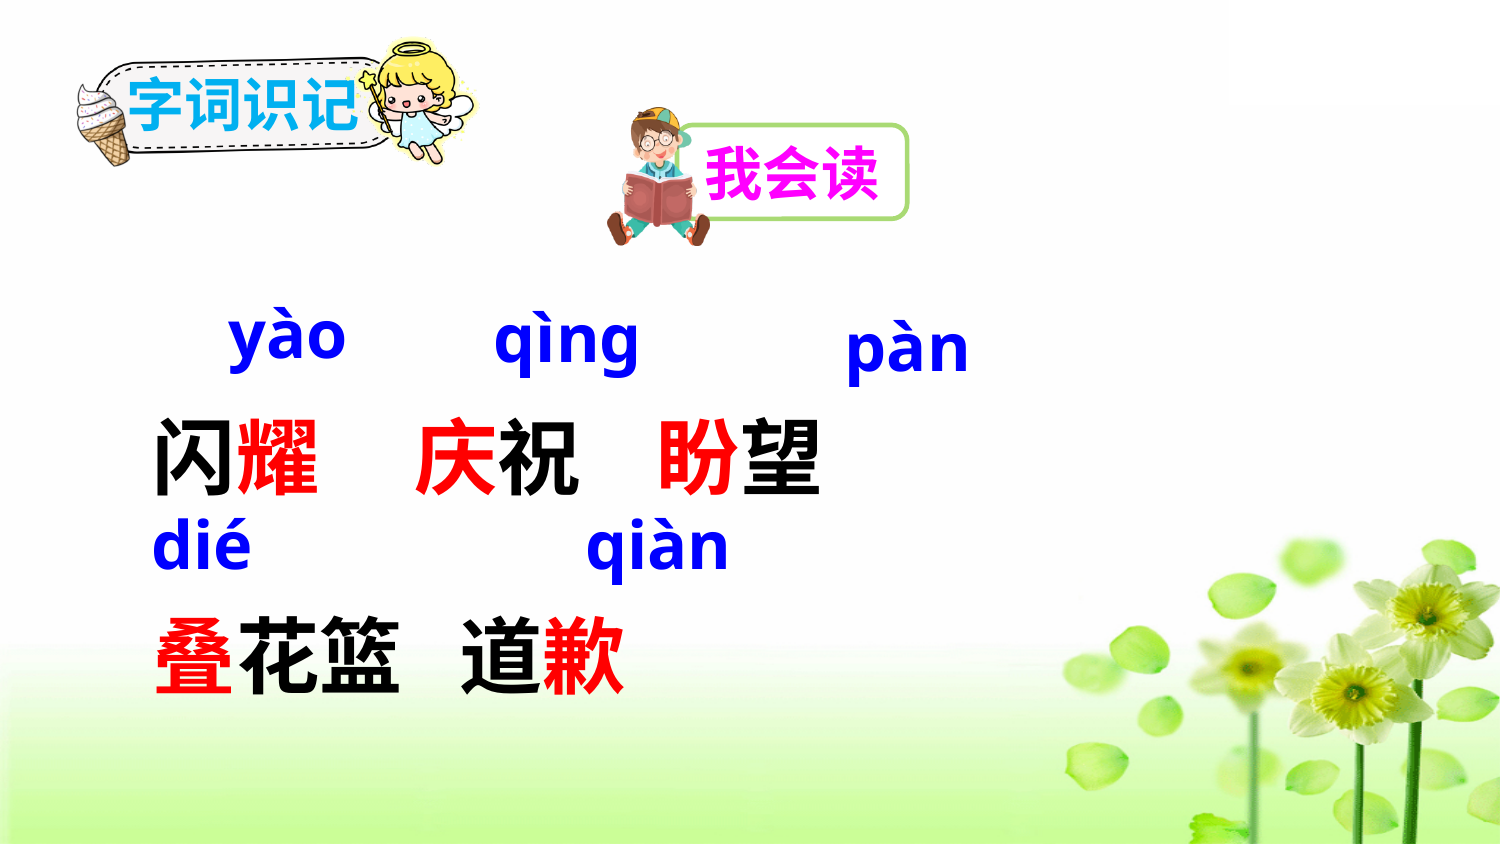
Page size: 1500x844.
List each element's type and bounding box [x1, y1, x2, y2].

text_box [607, 107, 908, 246]
text_box [53, 29, 493, 184]
picture [0, 0, 1500, 844]
